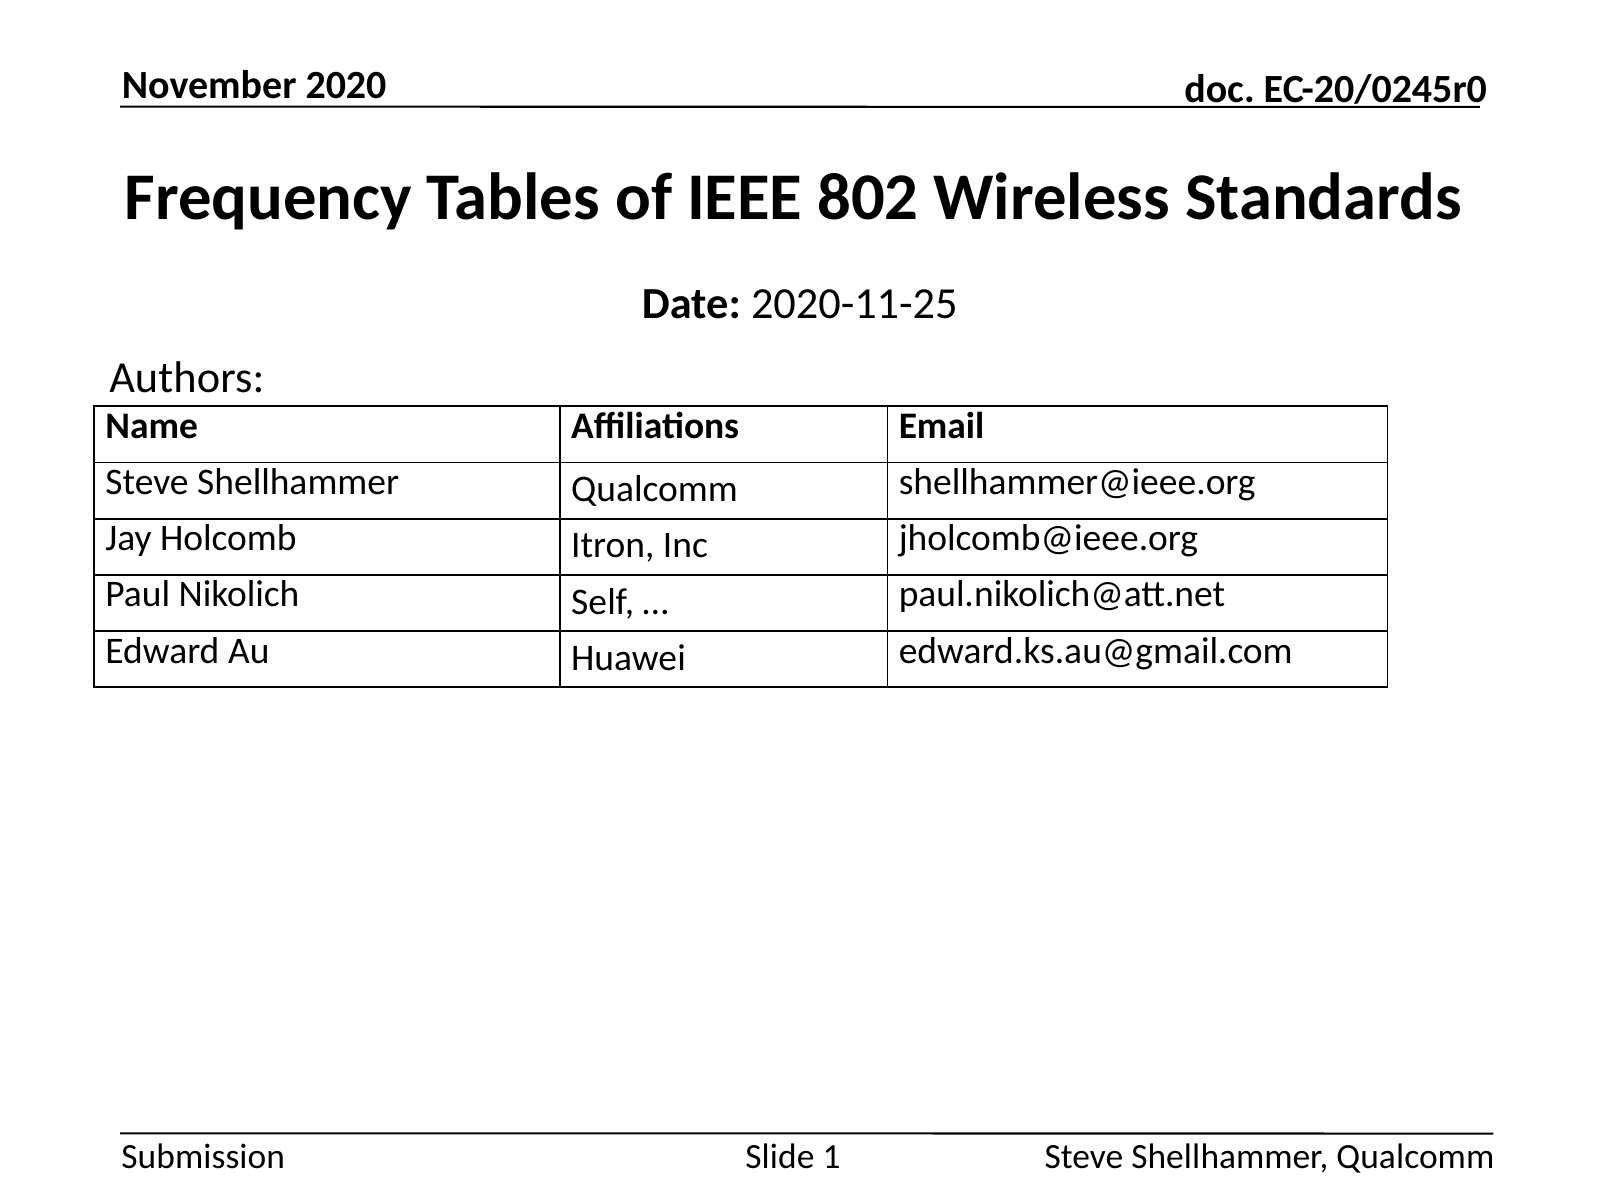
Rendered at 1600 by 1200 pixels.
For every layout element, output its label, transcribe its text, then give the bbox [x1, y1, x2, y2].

table_cell jholcomb@ieee.org [888, 520, 1387, 574]
table_cell edward.ks.au@gmail.com [888, 632, 1387, 686]
table_cell Huawei [561, 632, 887, 686]
table_cell Paul Nikolich [95, 576, 559, 630]
table_header Email [888, 407, 1387, 462]
title Frequency Tables of IEEE 802 Wireless Standards [74, 119, 1513, 267]
table_cell Steve Shellhammer [95, 463, 559, 518]
footer Steve Shellhammer, Qualcomm [962, 1132, 1495, 1165]
table_cell Self, … [561, 576, 887, 630]
list Date: 2020-11-25 [119, 266, 1481, 337]
text_box Authors: [93, 339, 347, 405]
slide_number Slide 1 [733, 1132, 854, 1197]
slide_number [121, 58, 526, 107]
table_header Affiliations [561, 407, 887, 462]
table_header Name [95, 407, 559, 462]
table_cell Edward Au [95, 632, 559, 686]
table_cell Qualcomm [561, 463, 887, 518]
table_cell Jay Holcomb [95, 520, 559, 574]
table_cell Itron, Inc [561, 520, 887, 574]
table_cell shellhammer@ieee.org [888, 463, 1387, 518]
table_cell paul.nikolich@att.net [888, 576, 1387, 630]
